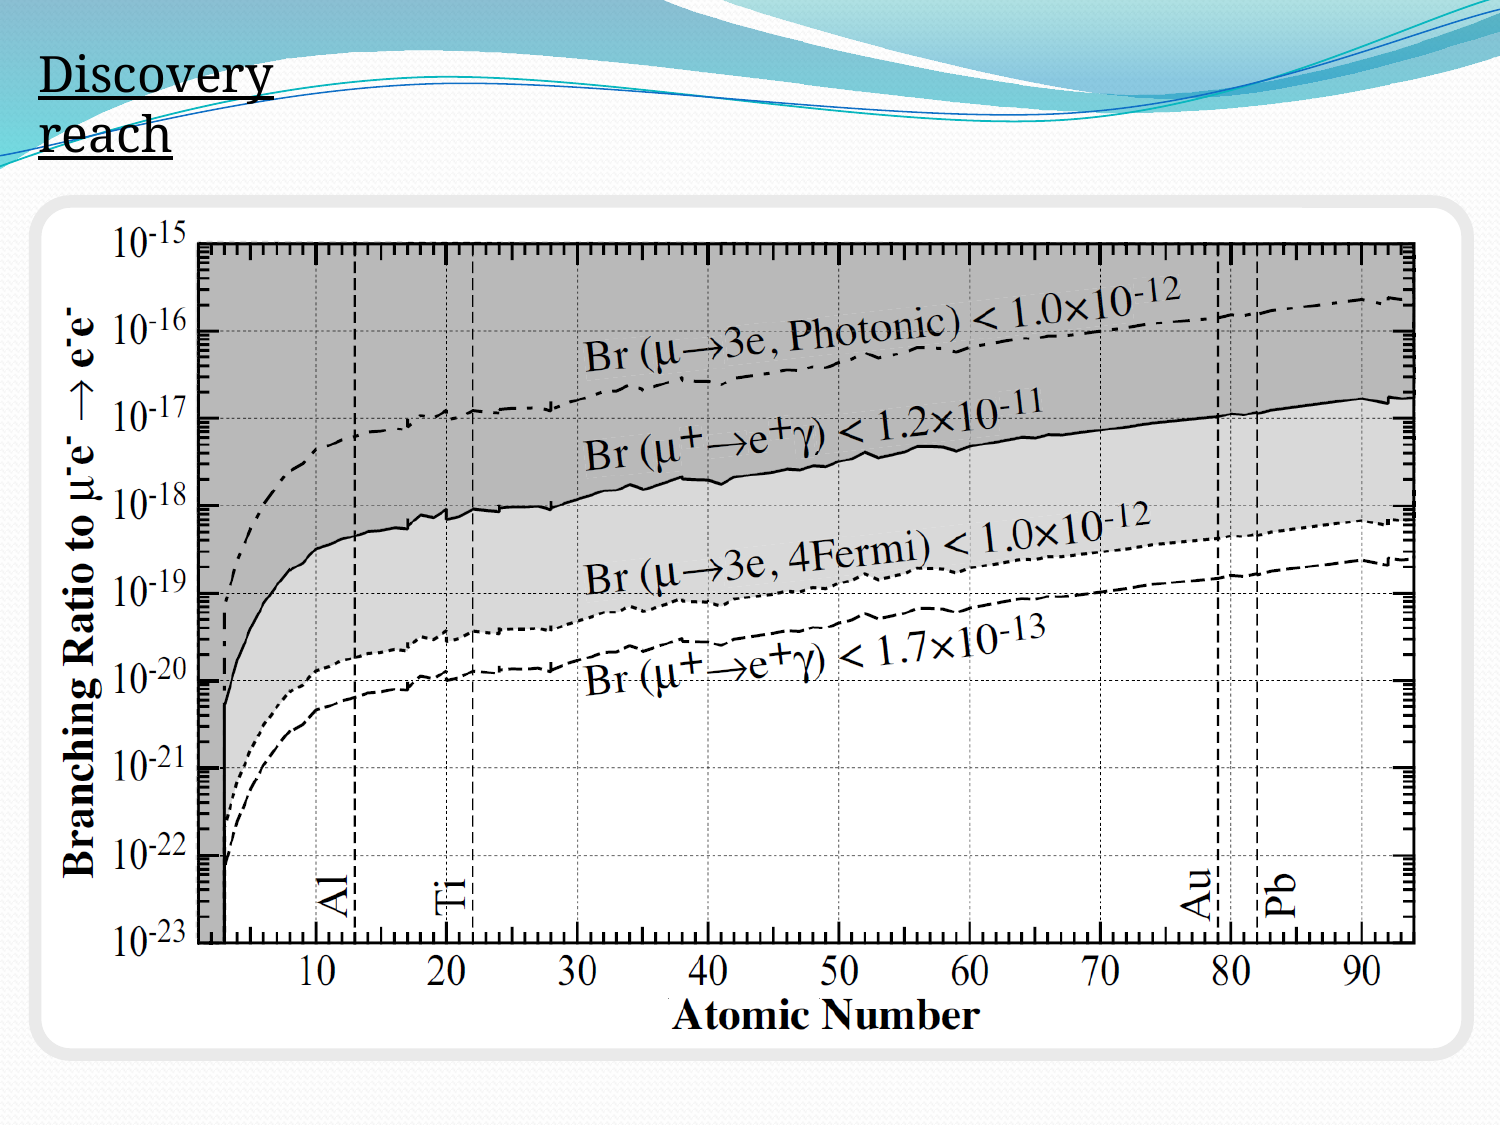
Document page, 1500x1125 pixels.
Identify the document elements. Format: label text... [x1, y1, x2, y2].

text_box Discovery reach [23, 35, 434, 170]
picture [34, 201, 1468, 1055]
